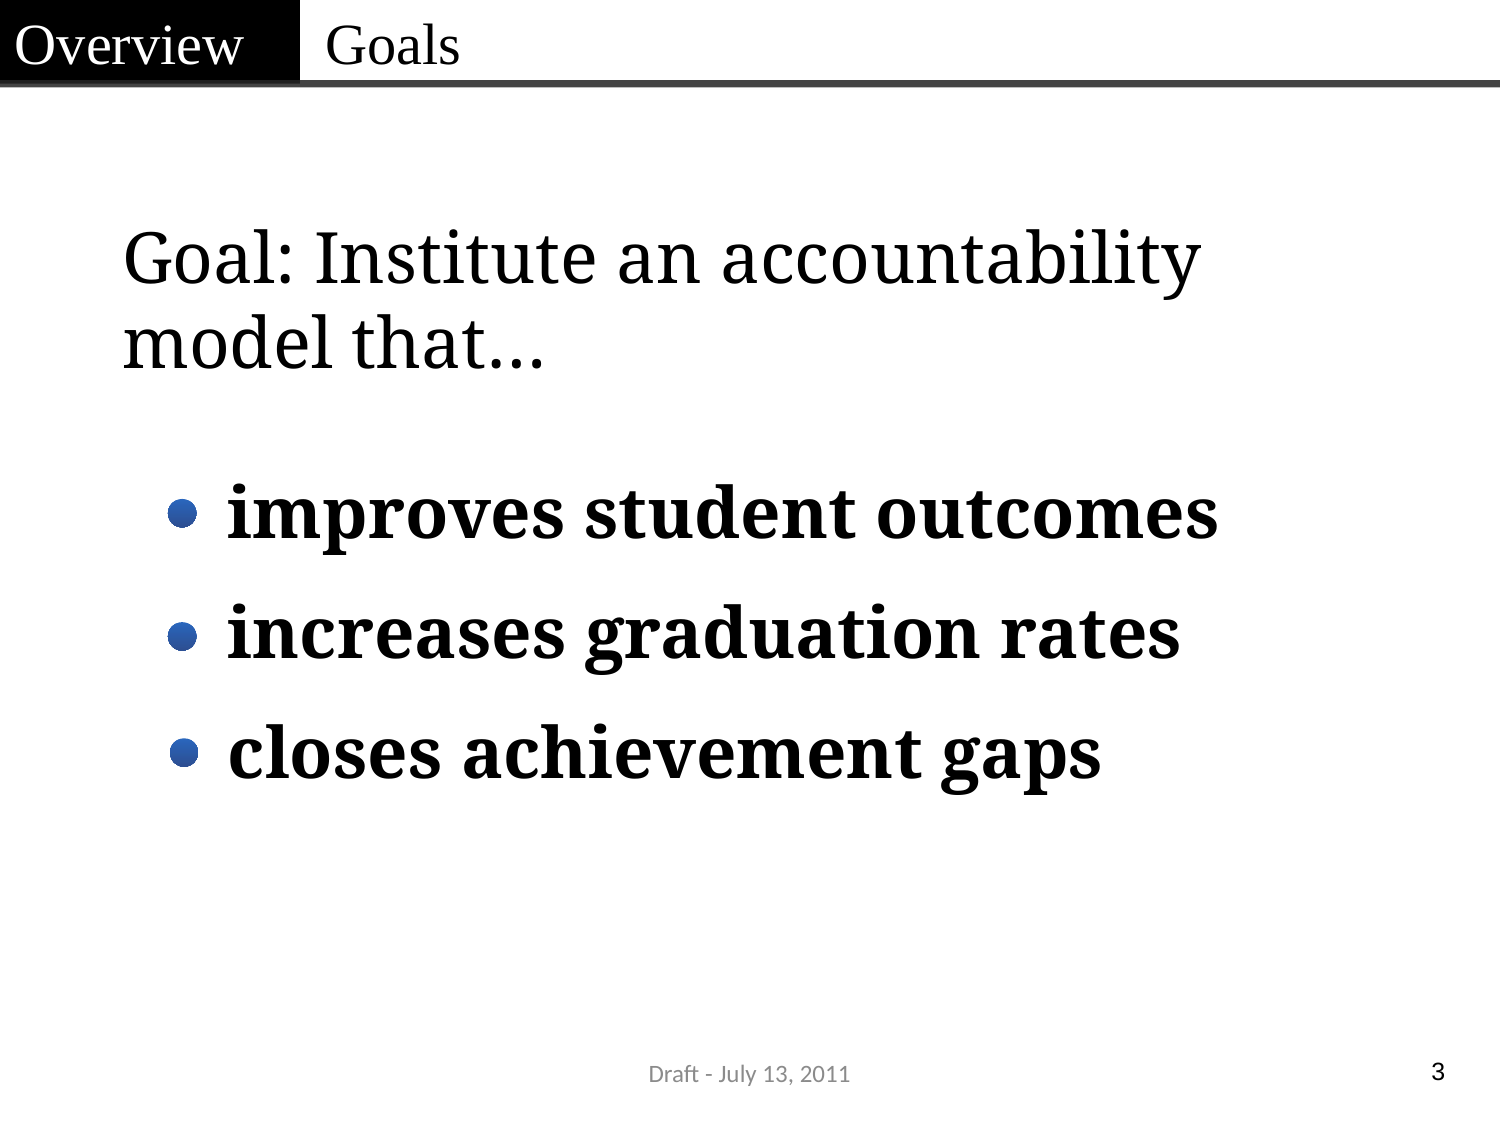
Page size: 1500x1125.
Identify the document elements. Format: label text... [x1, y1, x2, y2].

text_box [170, 738, 199, 767]
text_box Overview [0, 0, 300, 84]
slide_number 3 [1110, 1040, 1461, 1101]
text_box Goals [310, 0, 1386, 83]
text_box Goal: Institute an accountability model that… improves student outcomes increases graduation rates closes achievement gaps [122, 254, 1377, 750]
footer Draft - July 13, 2011 [512, 1042, 988, 1103]
text_box [167, 498, 197, 528]
text_box [167, 622, 197, 651]
